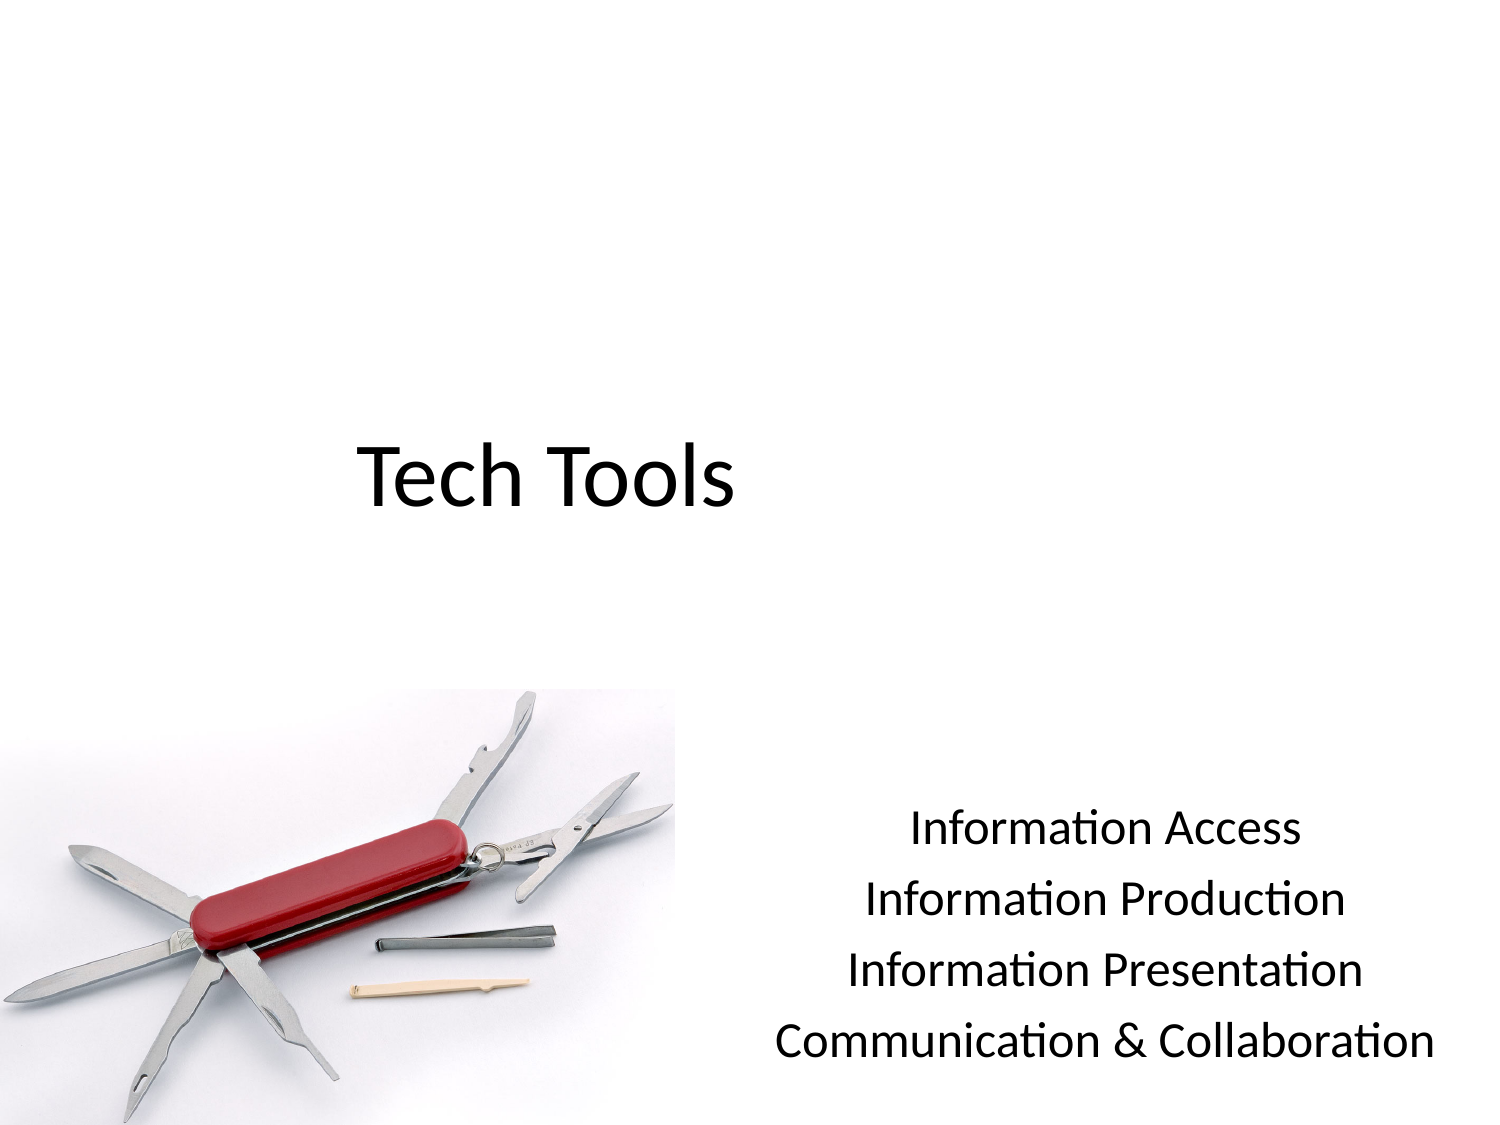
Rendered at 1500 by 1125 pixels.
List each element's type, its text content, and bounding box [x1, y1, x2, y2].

text_box Information Access Information Production Information Presentation Communication & Collaboration [716, 786, 1496, 1079]
title Tech Tools [95, 349, 999, 591]
picture [0, 689, 675, 1125]
